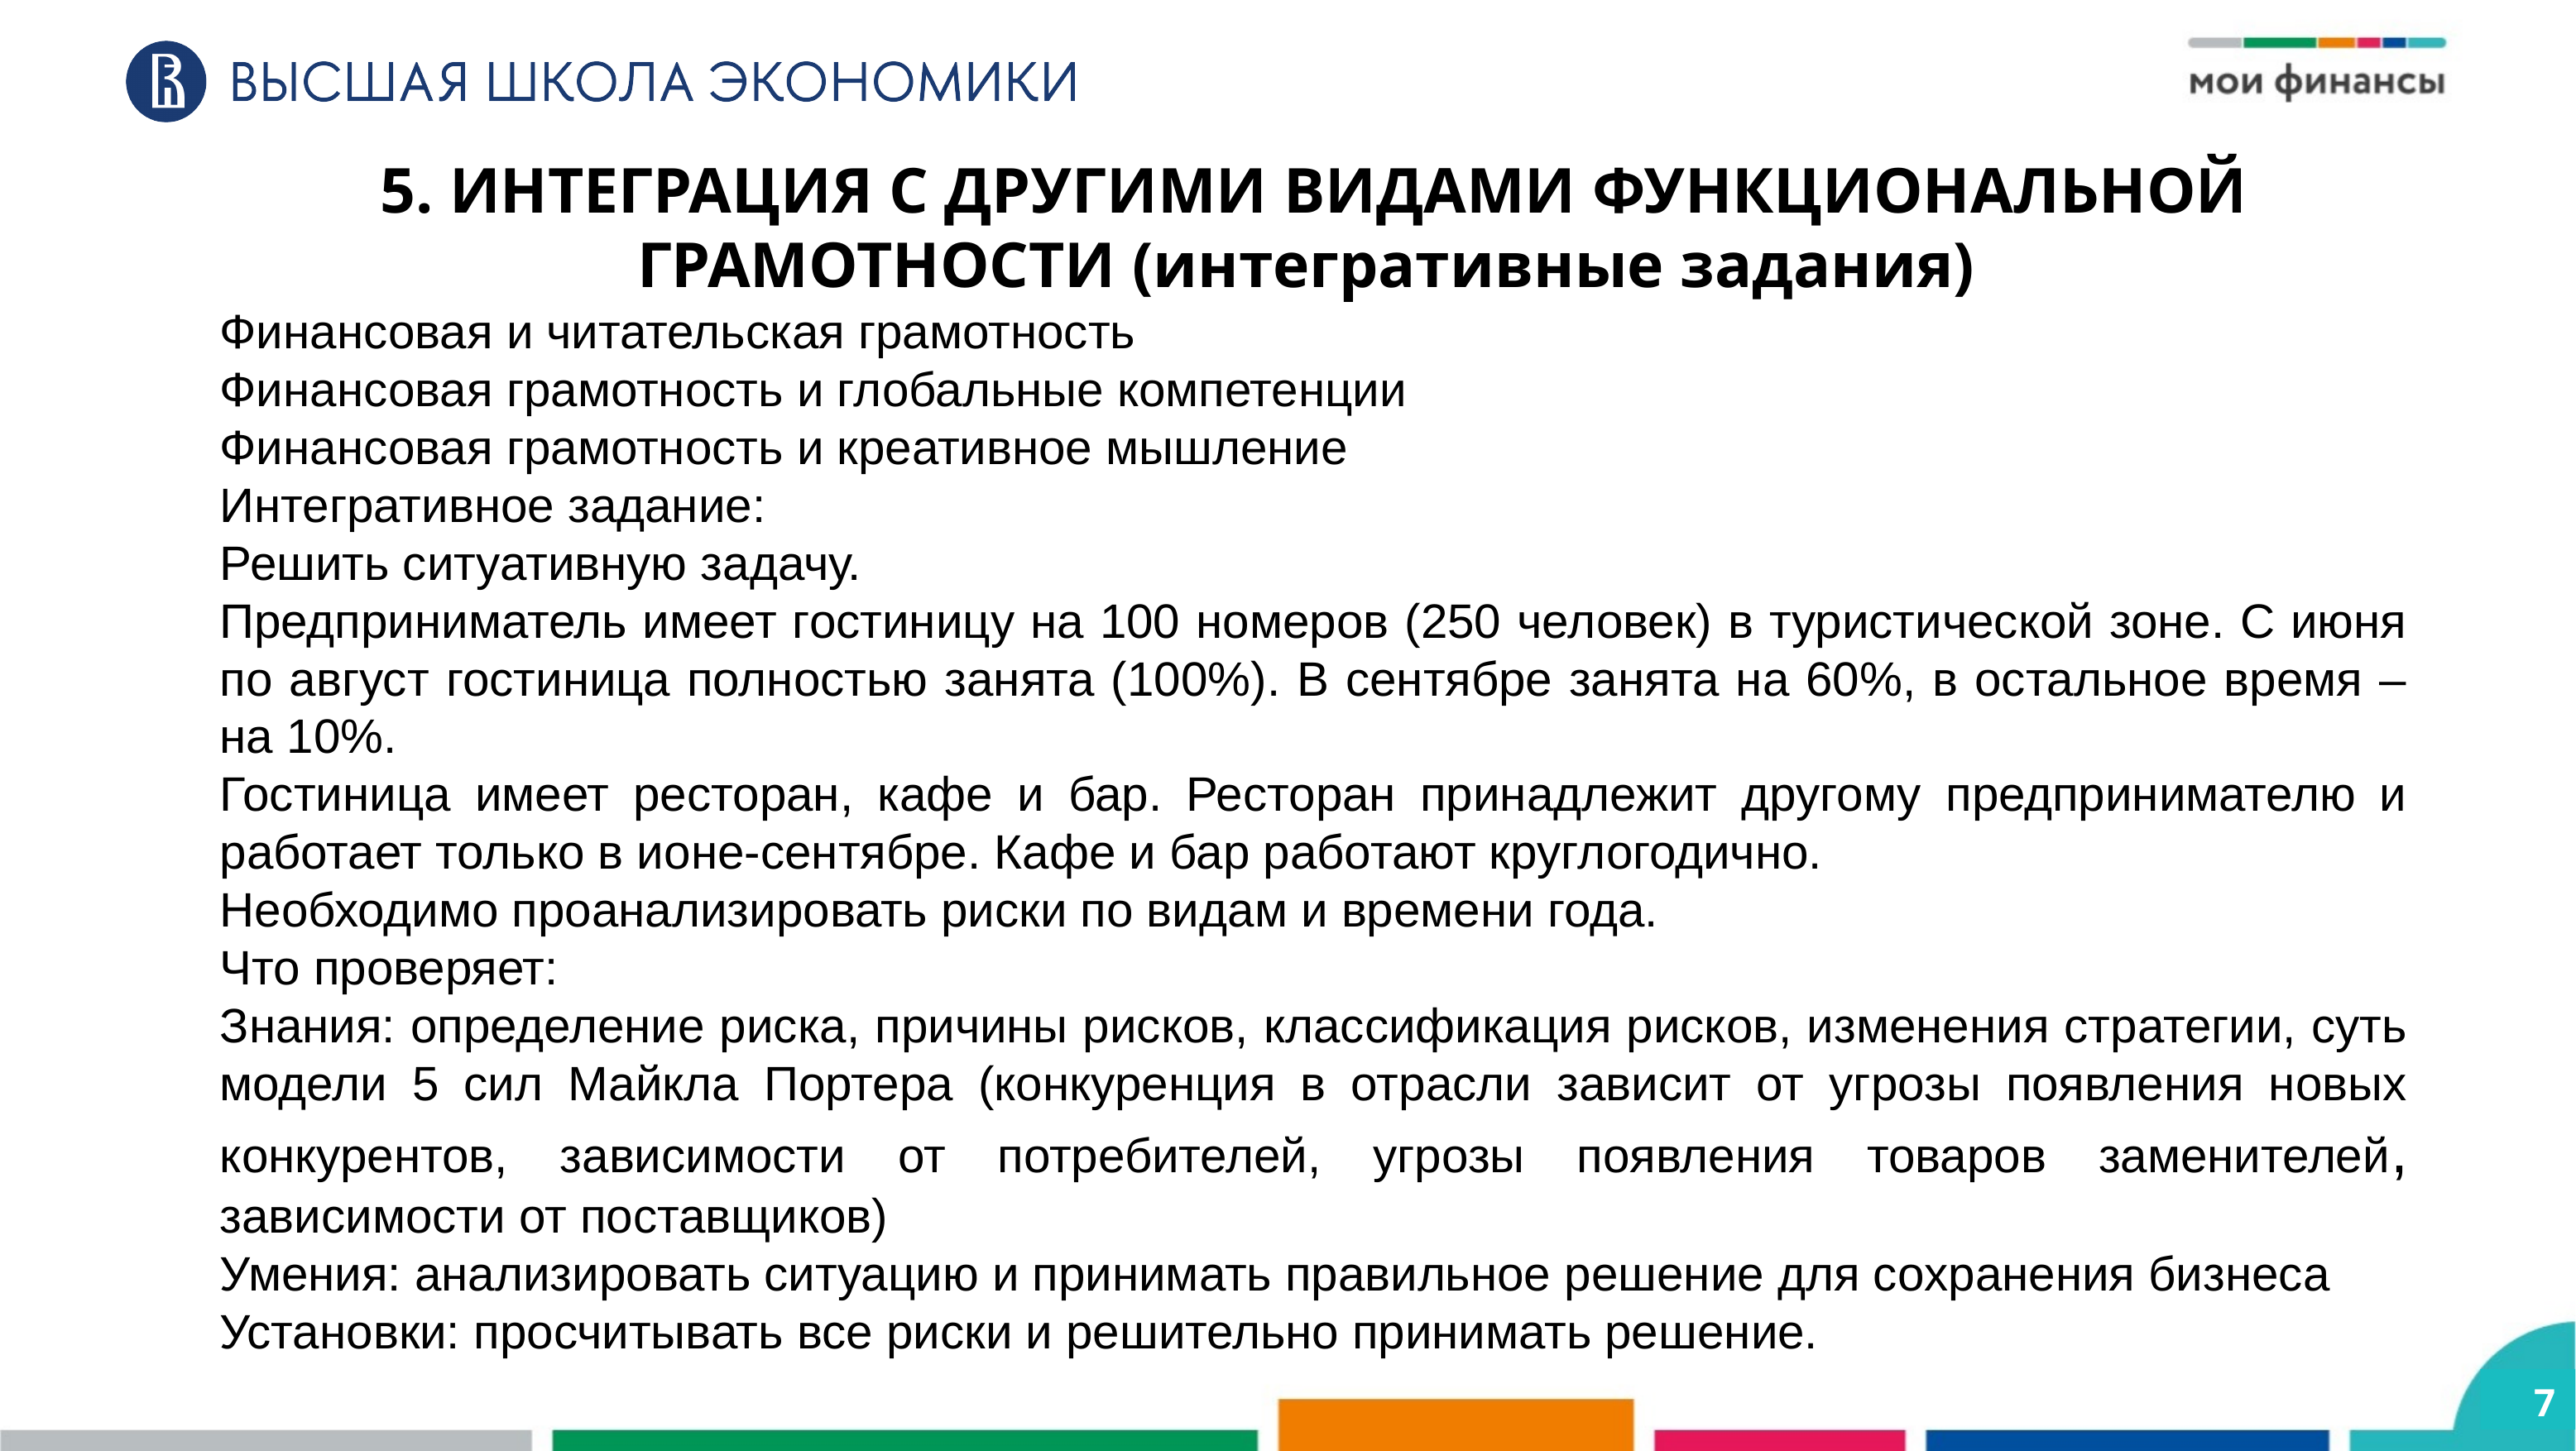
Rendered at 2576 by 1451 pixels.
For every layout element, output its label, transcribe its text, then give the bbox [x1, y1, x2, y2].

text_box 7 [2480, 1368, 2576, 1430]
picture [0, 0, 2576, 1451]
text_box 5. ИНТЕГРАЦИЯ С ДРУГИМИ ВИДАМИ ФУНКЦИОНАЛЬНОЙ ГРАМОТНОСТИ (интегративные задания) Финансовая и читательская грамотность Финансовая грамотность и глобальные компетенции Финансовая грамотность и креативное мышление Интегративное задание: Решить ситуативную задачу. Предприниматель имеет гостиницу на 100 номеров (250 человек) в туристической зоне. С июня по август гостиница полностью занята (100%). В сентябре занята на 60%, в остальное время – на 10%. Гостиница имеет ресторан, кафе и бар. Ресторан принадлежит другому предпринимателю и работает только в ионе-сентябре. Кафе и бар работают круглогодично. Необходимо проанализировать риски по видам и времени года. Что проверяет: Знания: определение риска, причины рисков, классификация рисков, изменения стратегии, суть модели 5 сил Майкла Портера (конкуренция в отрасли зависит от угрозы появления новых конкурентов, зависимости от потребителей, угрозы появления товаров заменителей, зависимости от поставщиков) Умения: анализировать ситуацию и принимать правильное решение для сохранения бизнеса Установки: просчитывать все риски и решительно принимать решение. [200, 141, 2428, 1451]
